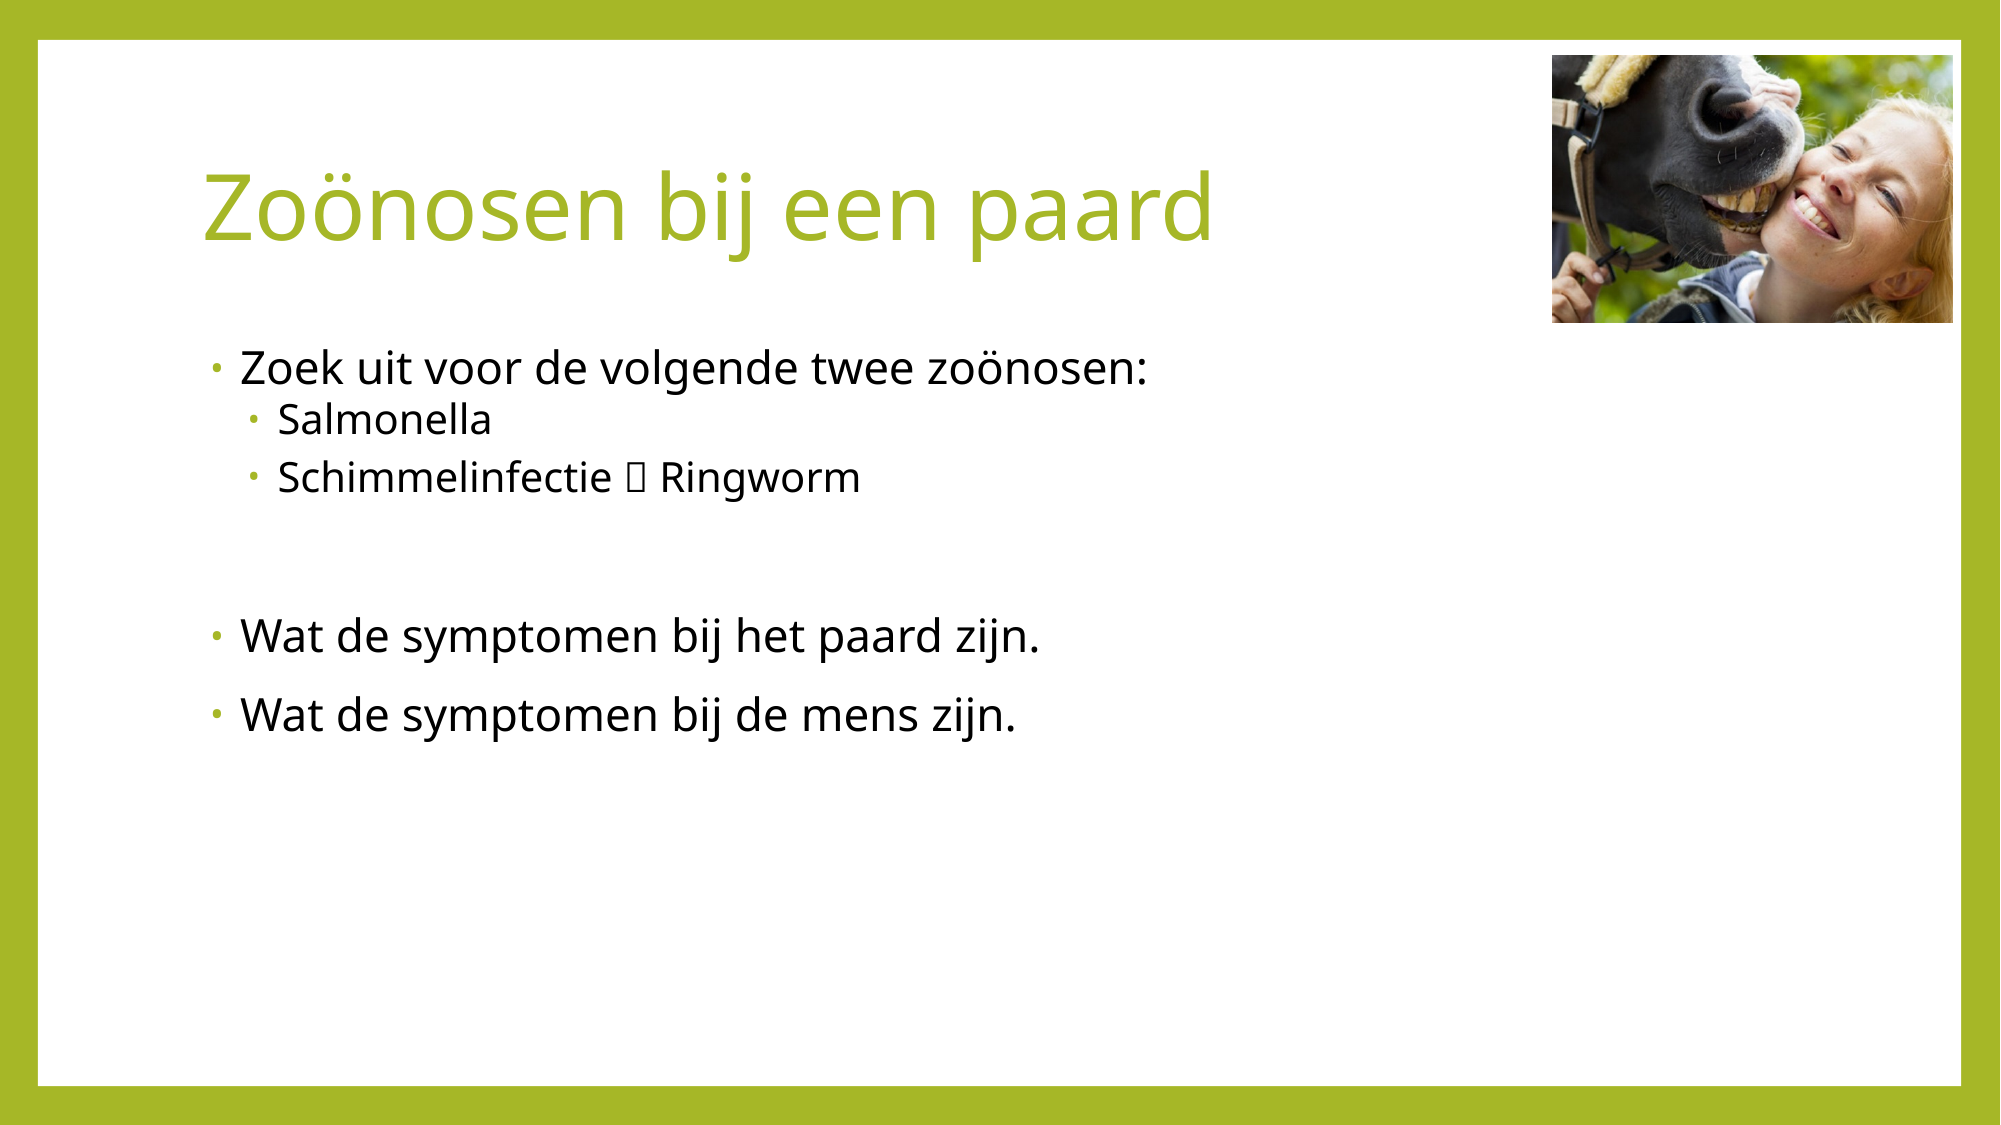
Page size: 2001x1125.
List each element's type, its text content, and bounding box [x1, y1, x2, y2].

title Zoönosen bij een paard [187, 99, 1546, 323]
list Zoek uit voor de volgende twee zoönosen: Salmonella Schimmelinfectie  Ringworm Wat de symptomen bij het paard zijn. Wat de symptomen bij de mens zijn. [187, 337, 1808, 1000]
picture [1551, 55, 1953, 323]
